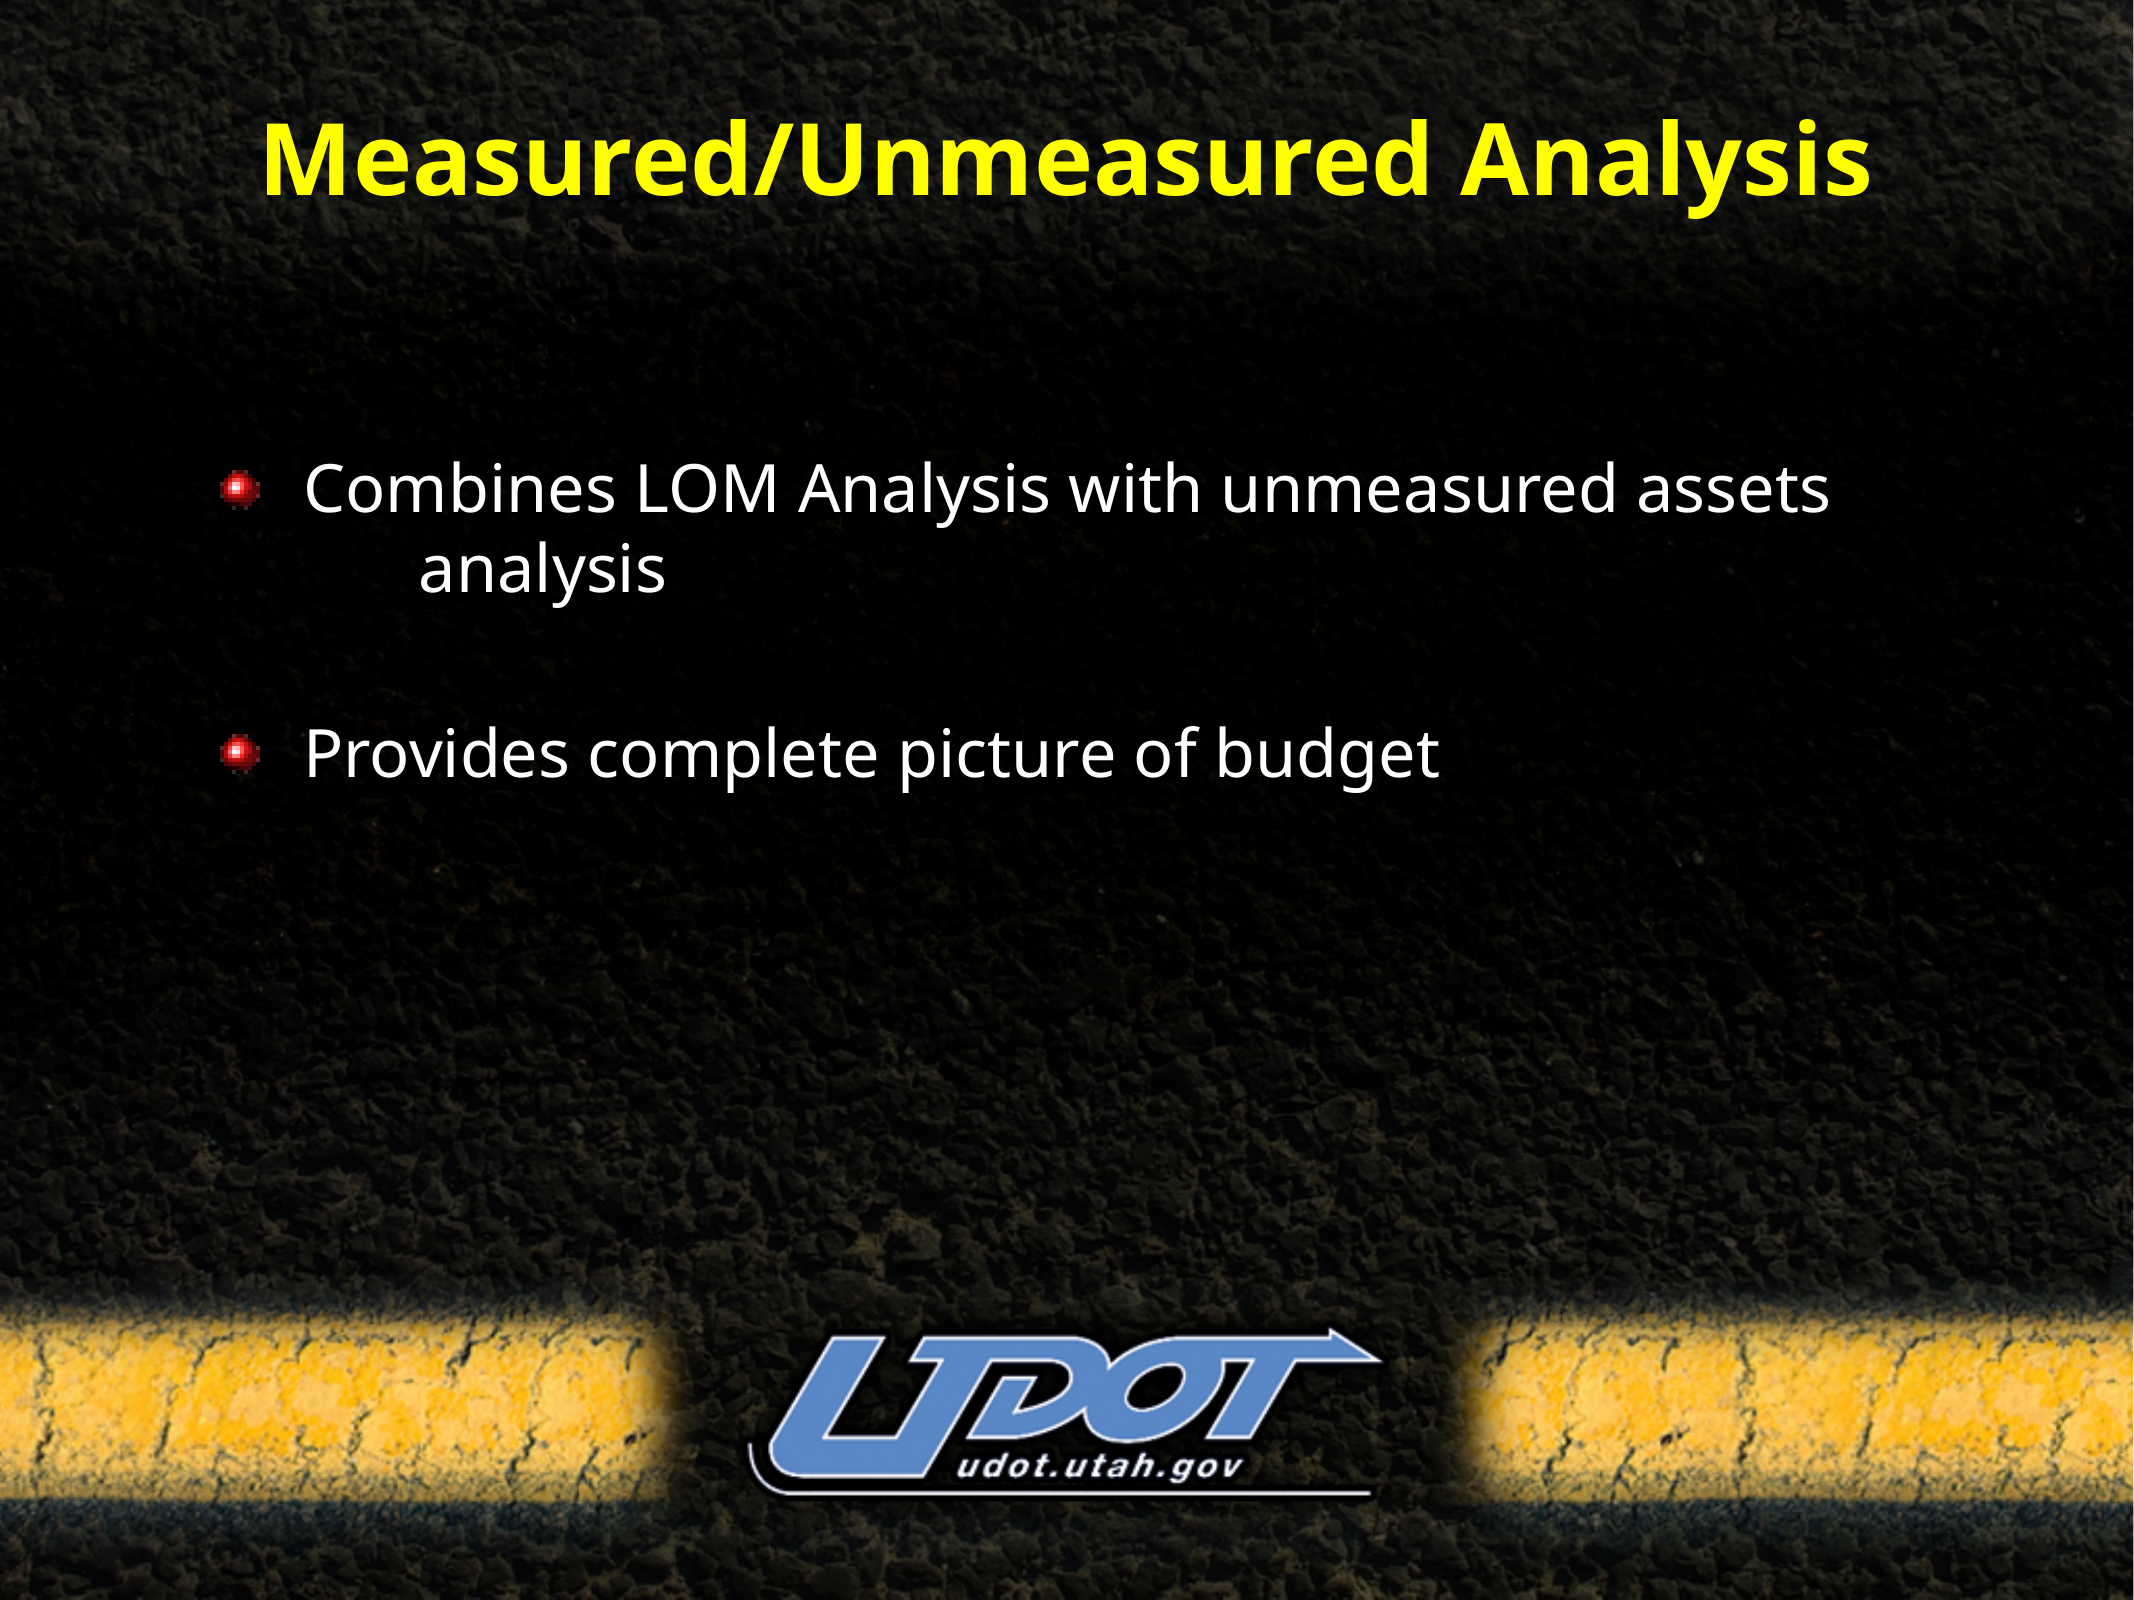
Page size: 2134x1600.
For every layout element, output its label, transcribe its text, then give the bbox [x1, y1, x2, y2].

list Combines LOM Analysis with unmeasured assets analysis Provides complete picture of budget [203, 436, 1922, 1313]
title Measured/Unmeasured Analysis [207, 86, 1926, 226]
picture [0, 0, 2134, 1600]
